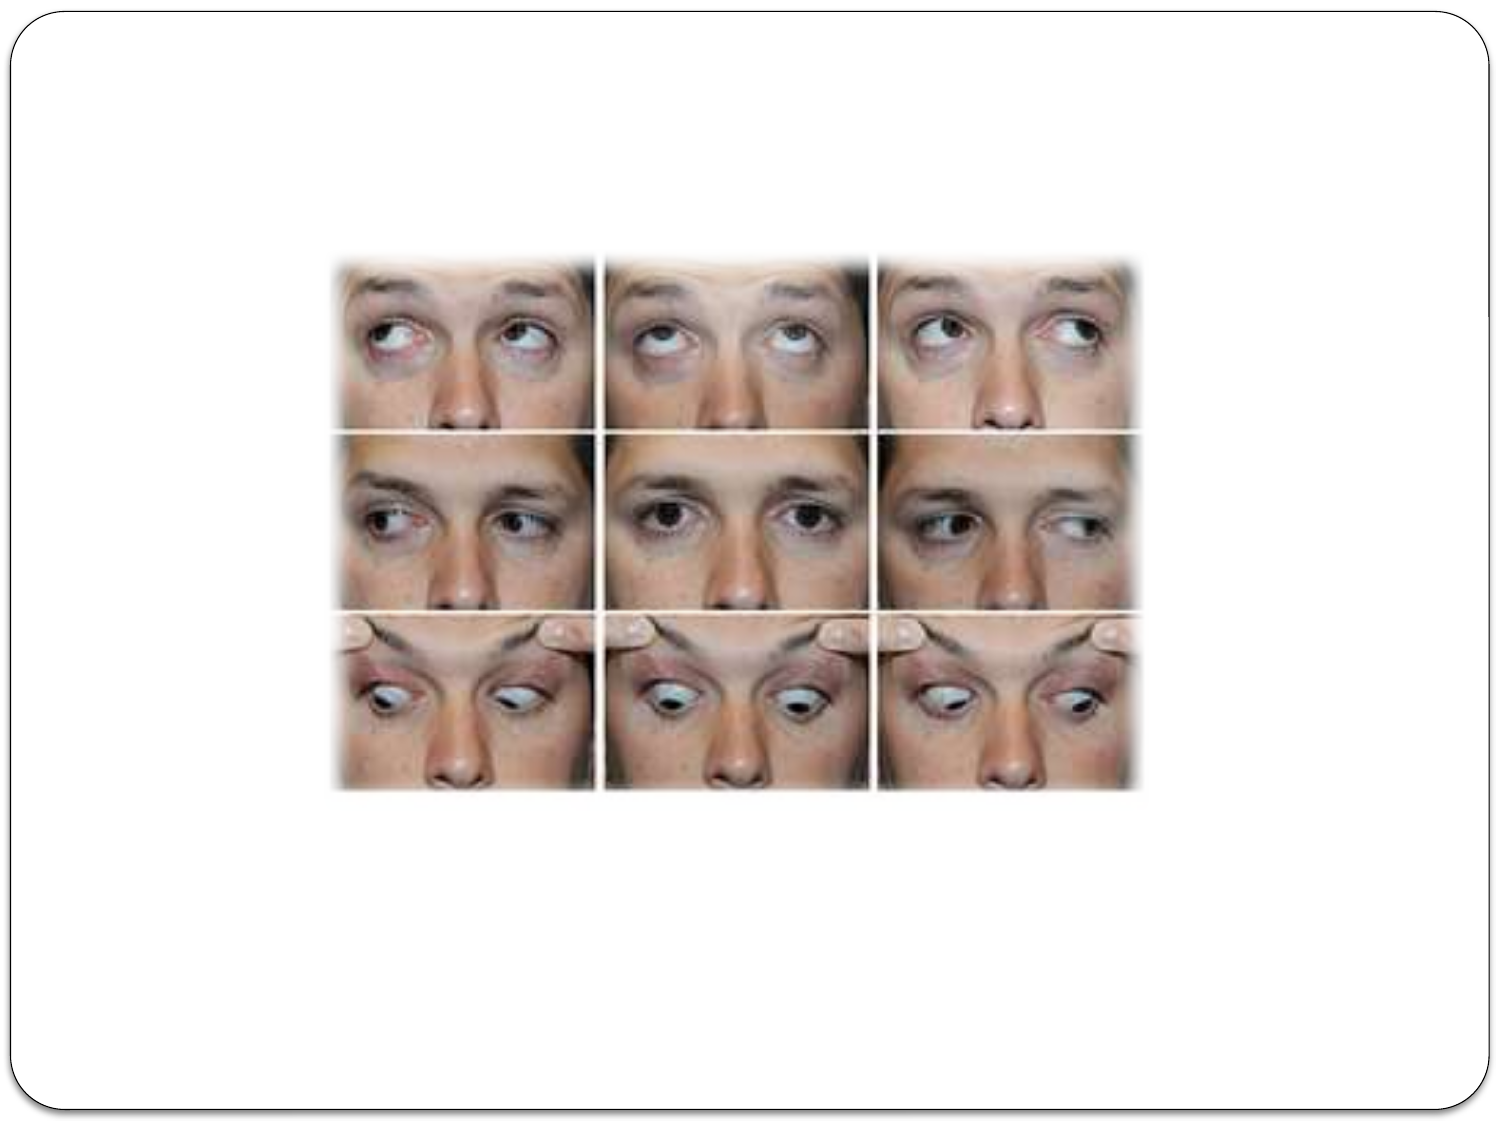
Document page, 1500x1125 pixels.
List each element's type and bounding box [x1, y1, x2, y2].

list [324, 249, 1151, 812]
